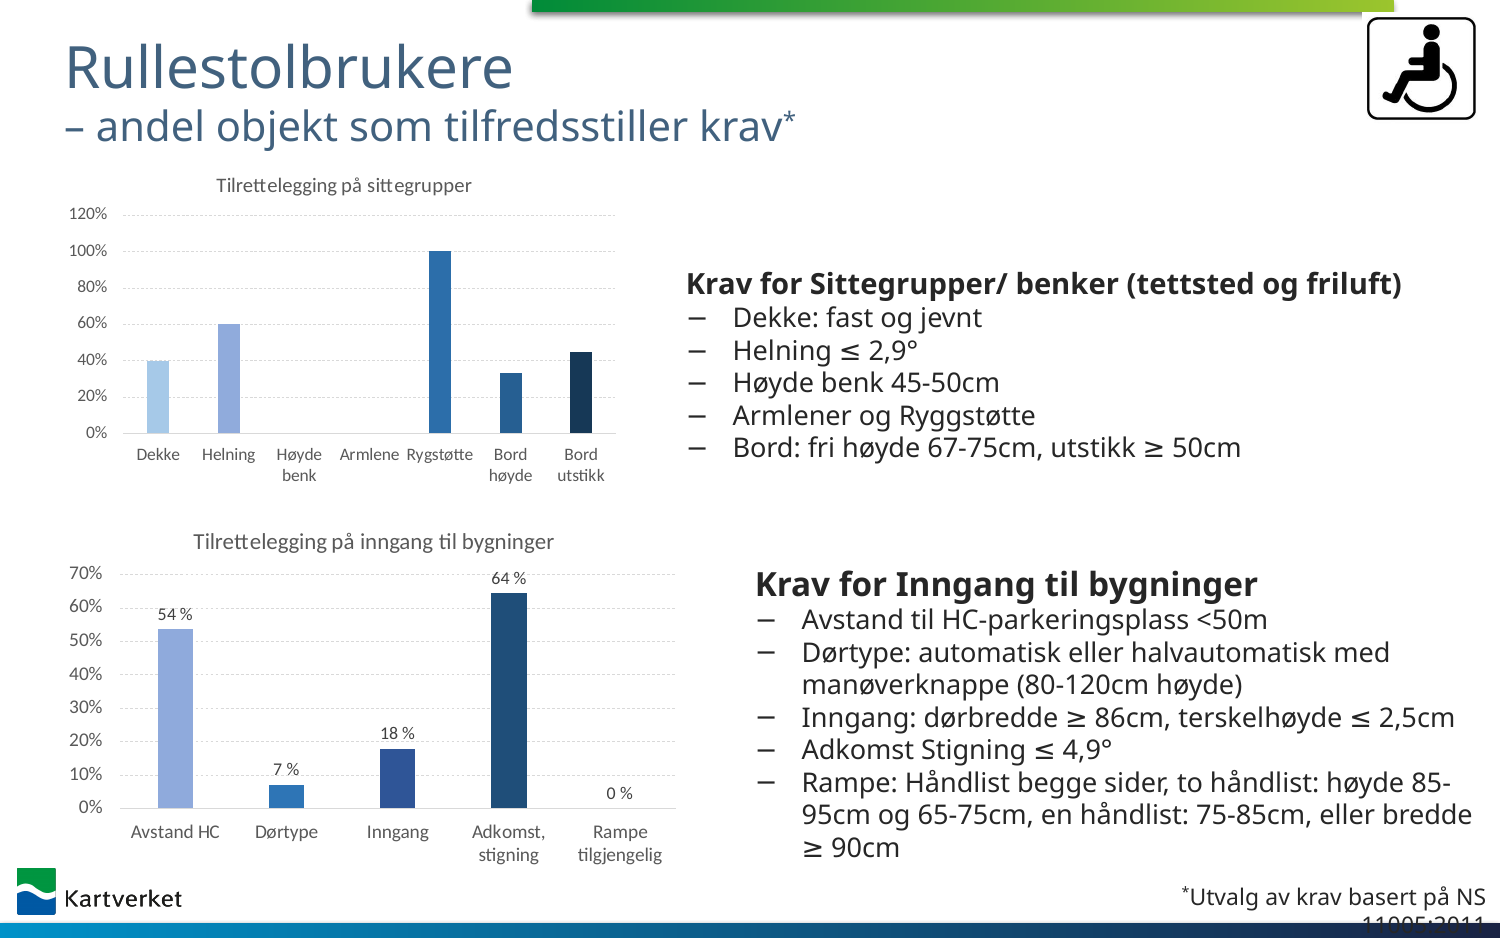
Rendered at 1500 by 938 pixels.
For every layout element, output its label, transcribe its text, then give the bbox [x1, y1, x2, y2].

text_box *Utvalg av krav basert på NS 11005:2011 [1068, 873, 1500, 938]
text_box Krav for Inngang til bygninger Avstand til HC-parkeringsplass <50m Dørtype: automatisk eller halvautomatisk med manøverknappe (80-120cm høyde) Inngang: dørbredde ≥ 86cm, terskelhøyde ≤ 2,5cm Adkomst Stigning ≤ 4,9° Rampe: Håndlist begge sider, to håndlist: høyde 85-95cm og 65-75cm, en håndlist: 75-85cm, eller bredde ≥ 90cm [740, 555, 1491, 870]
text_box Krav for Sittegrupper/ benker (tettsted og friluft) Dekke: fast og jevnt Helning ≤ 2,9° Høyde benk 45-50cm Armlener og Ryggstøtte Bord: fri høyde 67-75cm, utstikk ≥ 50cm [670, 258, 1418, 471]
picture [62, 520, 687, 874]
picture [1362, 12, 1481, 126]
text_box Rullestolbrukere – andel objekt som tilfredsstiller krav* [49, 25, 1431, 158]
picture [62, 166, 626, 492]
